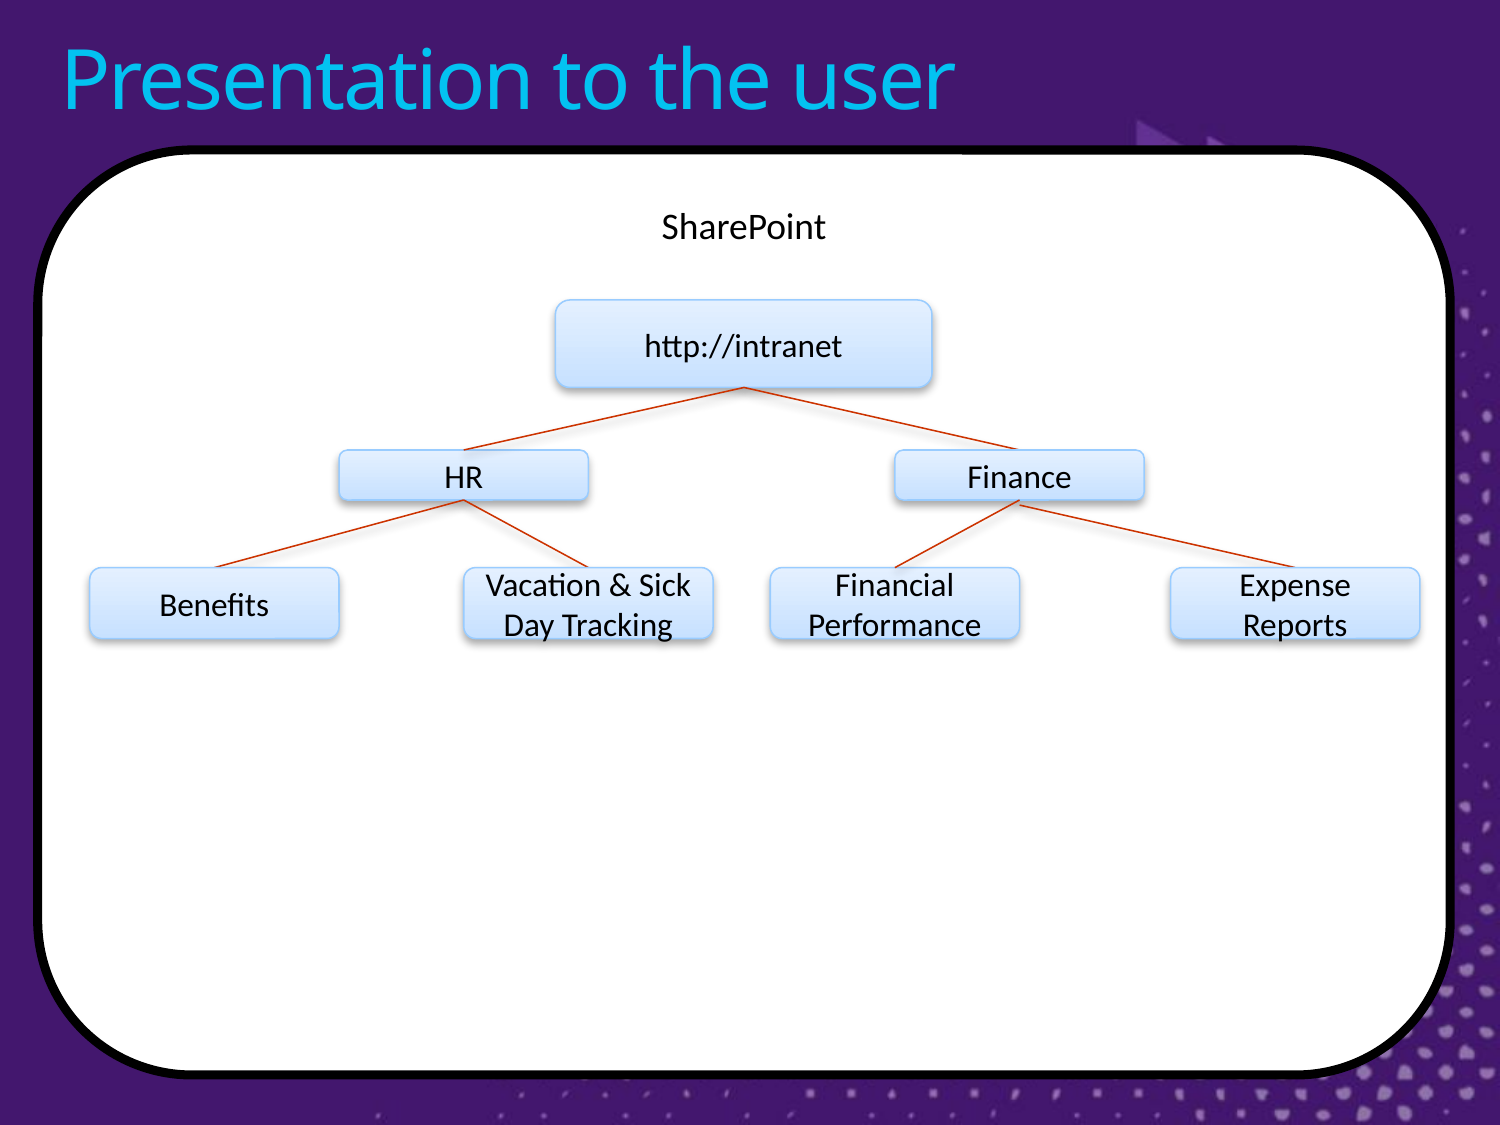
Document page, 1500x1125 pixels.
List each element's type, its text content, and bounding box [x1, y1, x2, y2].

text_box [1024, 504, 1296, 568]
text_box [743, 387, 1020, 451]
title Presentation to the user [60, 37, 1440, 120]
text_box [572, 278, 636, 560]
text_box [464, 499, 589, 568]
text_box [894, 499, 1020, 568]
picture [0, 0, 1500, 1125]
text_box http://intranet [554, 299, 566, 388]
text_box http://intranet [642, 299, 933, 389]
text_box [214, 499, 464, 568]
text_box Benefits [88, 566, 340, 640]
text_box Financial Performance [769, 566, 1021, 640]
text_box Finance [894, 449, 1146, 501]
text_box Vacation & Sick Day Tracking [462, 566, 714, 640]
text_box HR [338, 449, 566, 499]
text_box Expense Reports [1169, 566, 1421, 640]
text_box SharePoint [33, 145, 1455, 1080]
